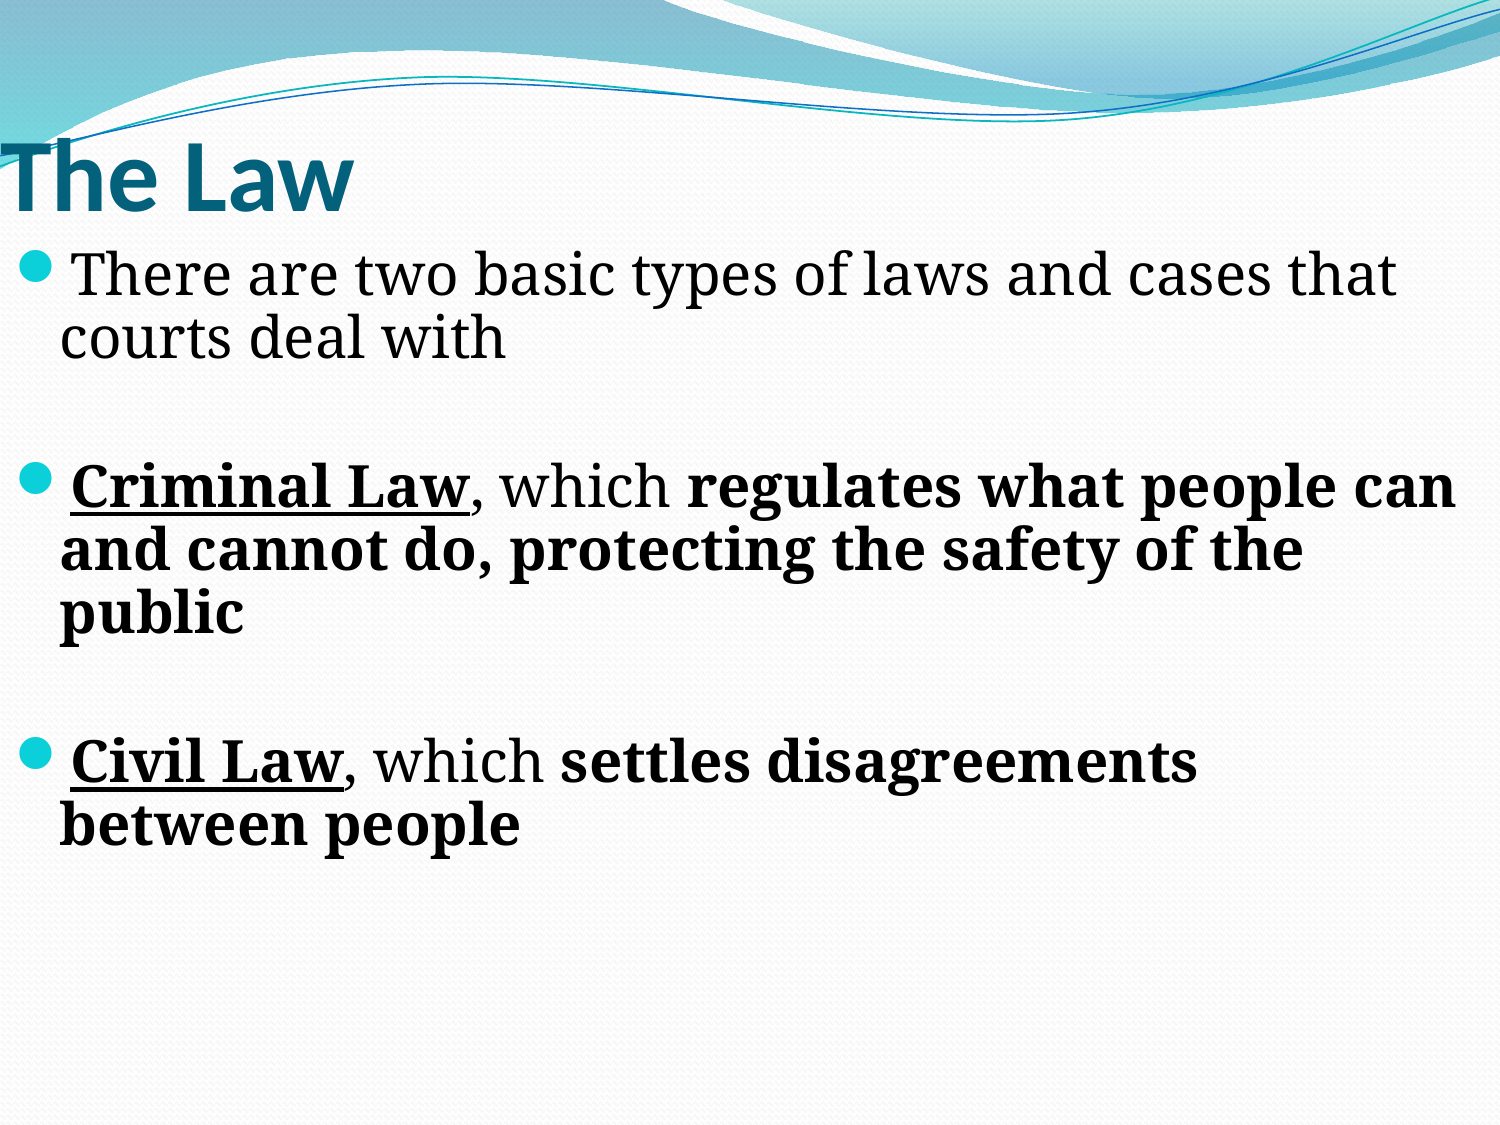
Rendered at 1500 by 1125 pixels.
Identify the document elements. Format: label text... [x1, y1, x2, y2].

title The Law [0, 45, 1350, 233]
list There are two basic types of laws and cases that courts deal with Criminal Law, which regulates what people can and cannot do, protecting the safety of the public Civil Law, which settles disagreements between people [0, 237, 1475, 1050]
